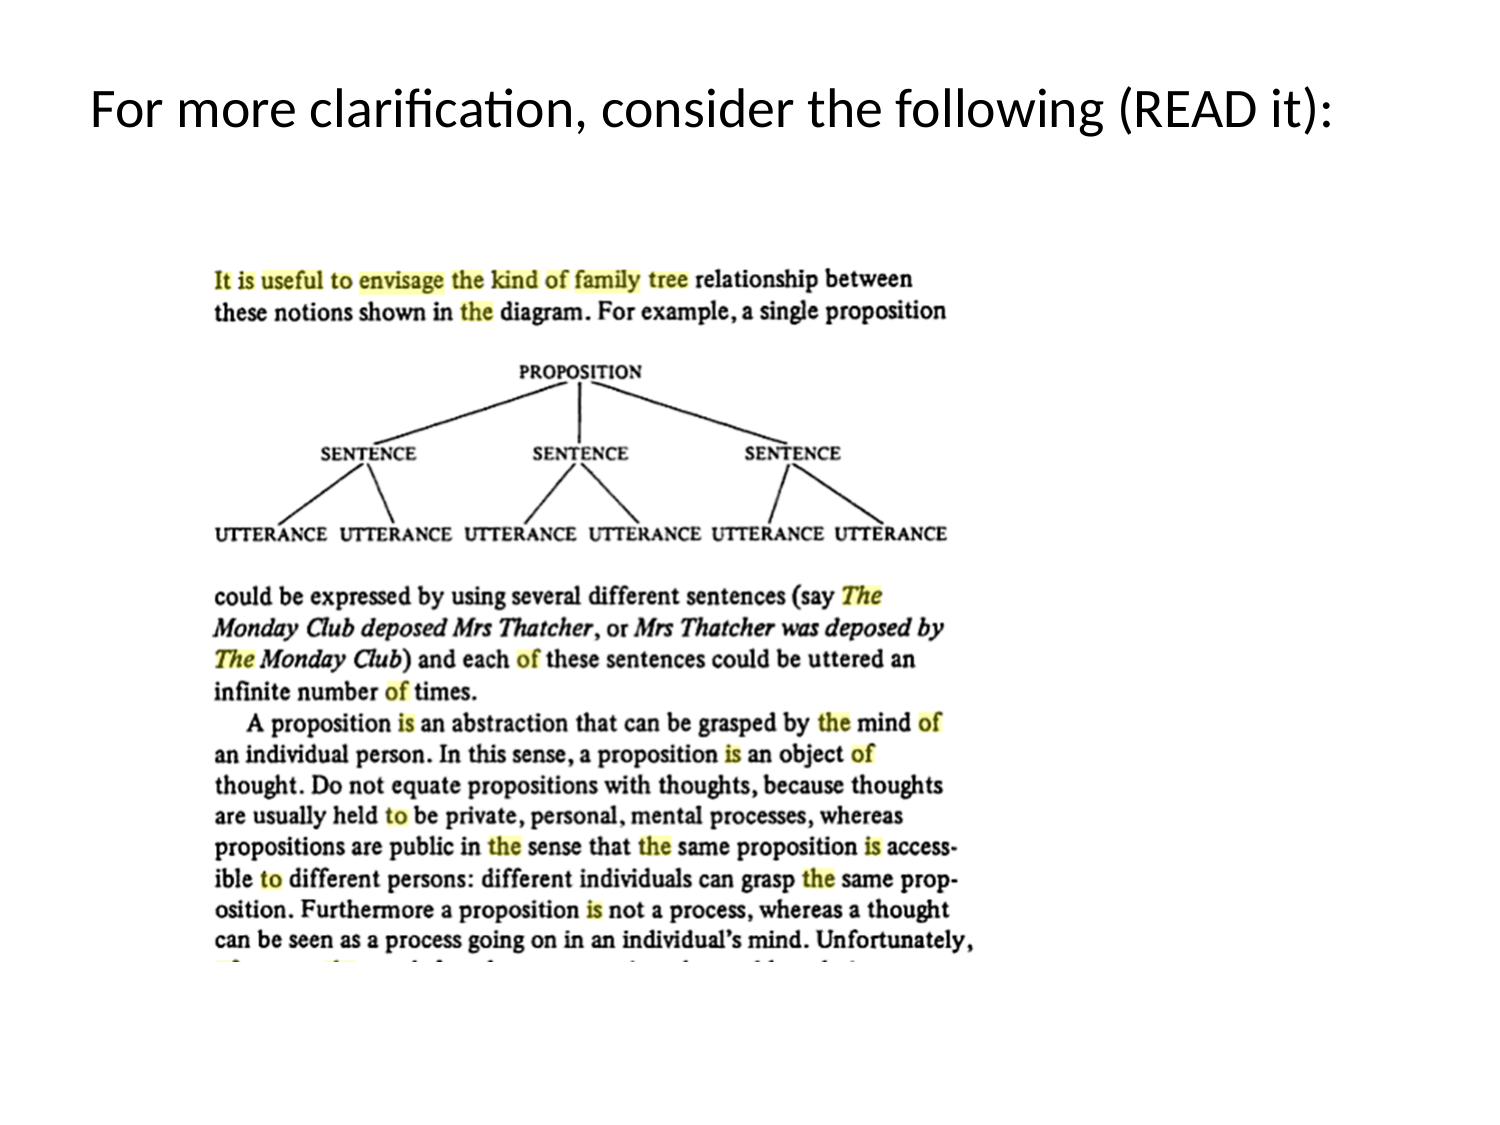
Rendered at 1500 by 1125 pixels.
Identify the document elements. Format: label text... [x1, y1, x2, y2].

title For more clarification, consider the following (READ it): [75, 45, 1425, 233]
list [187, 262, 992, 962]
